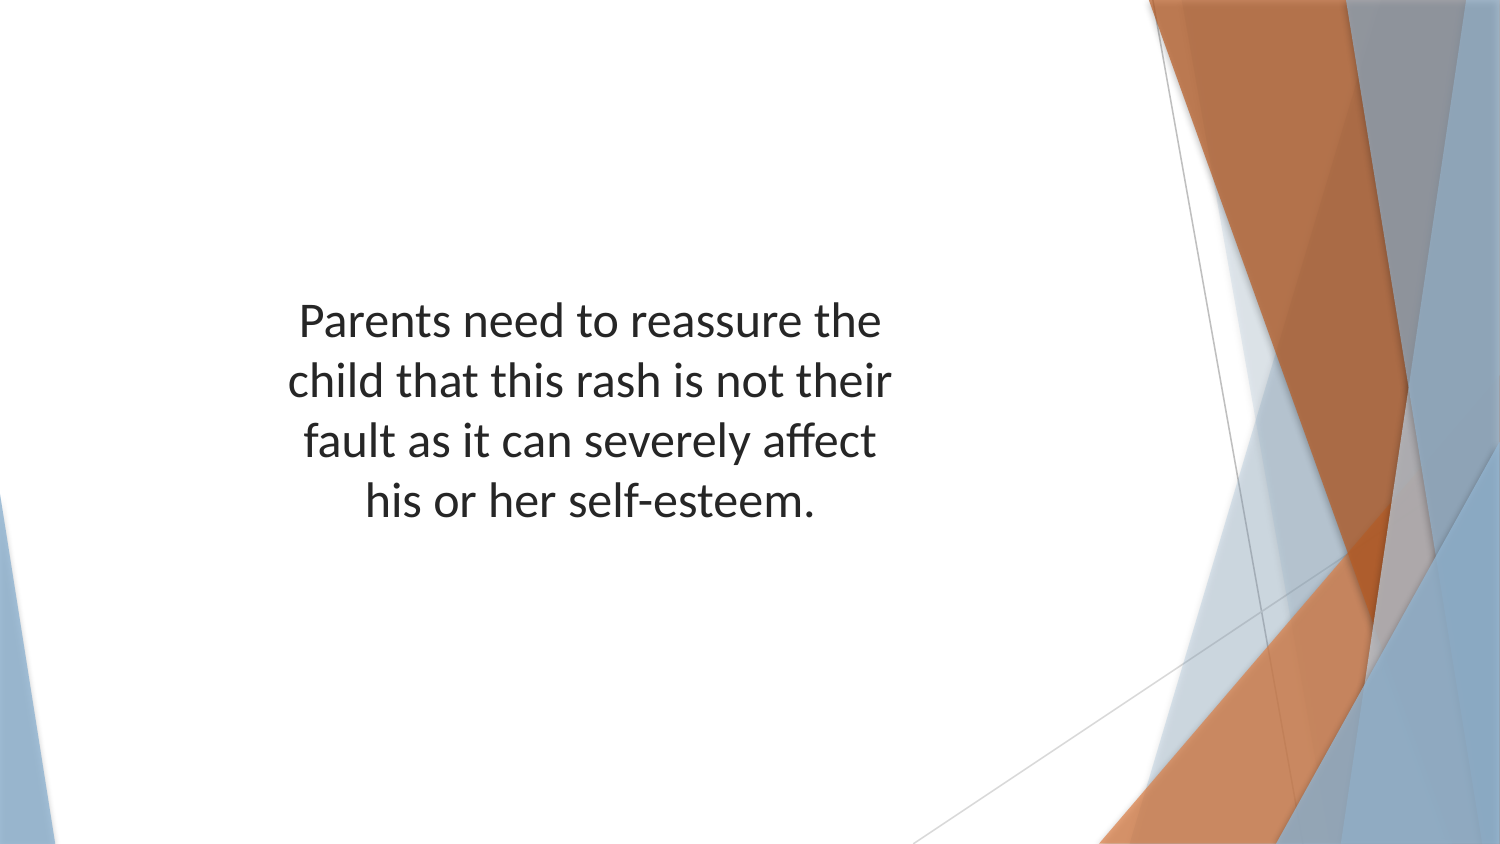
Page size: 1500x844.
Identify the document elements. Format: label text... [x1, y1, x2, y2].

list Parents need to reassure the child that this rash is not their fault as it can severely affect his or her self-esteem. [265, 280, 916, 576]
